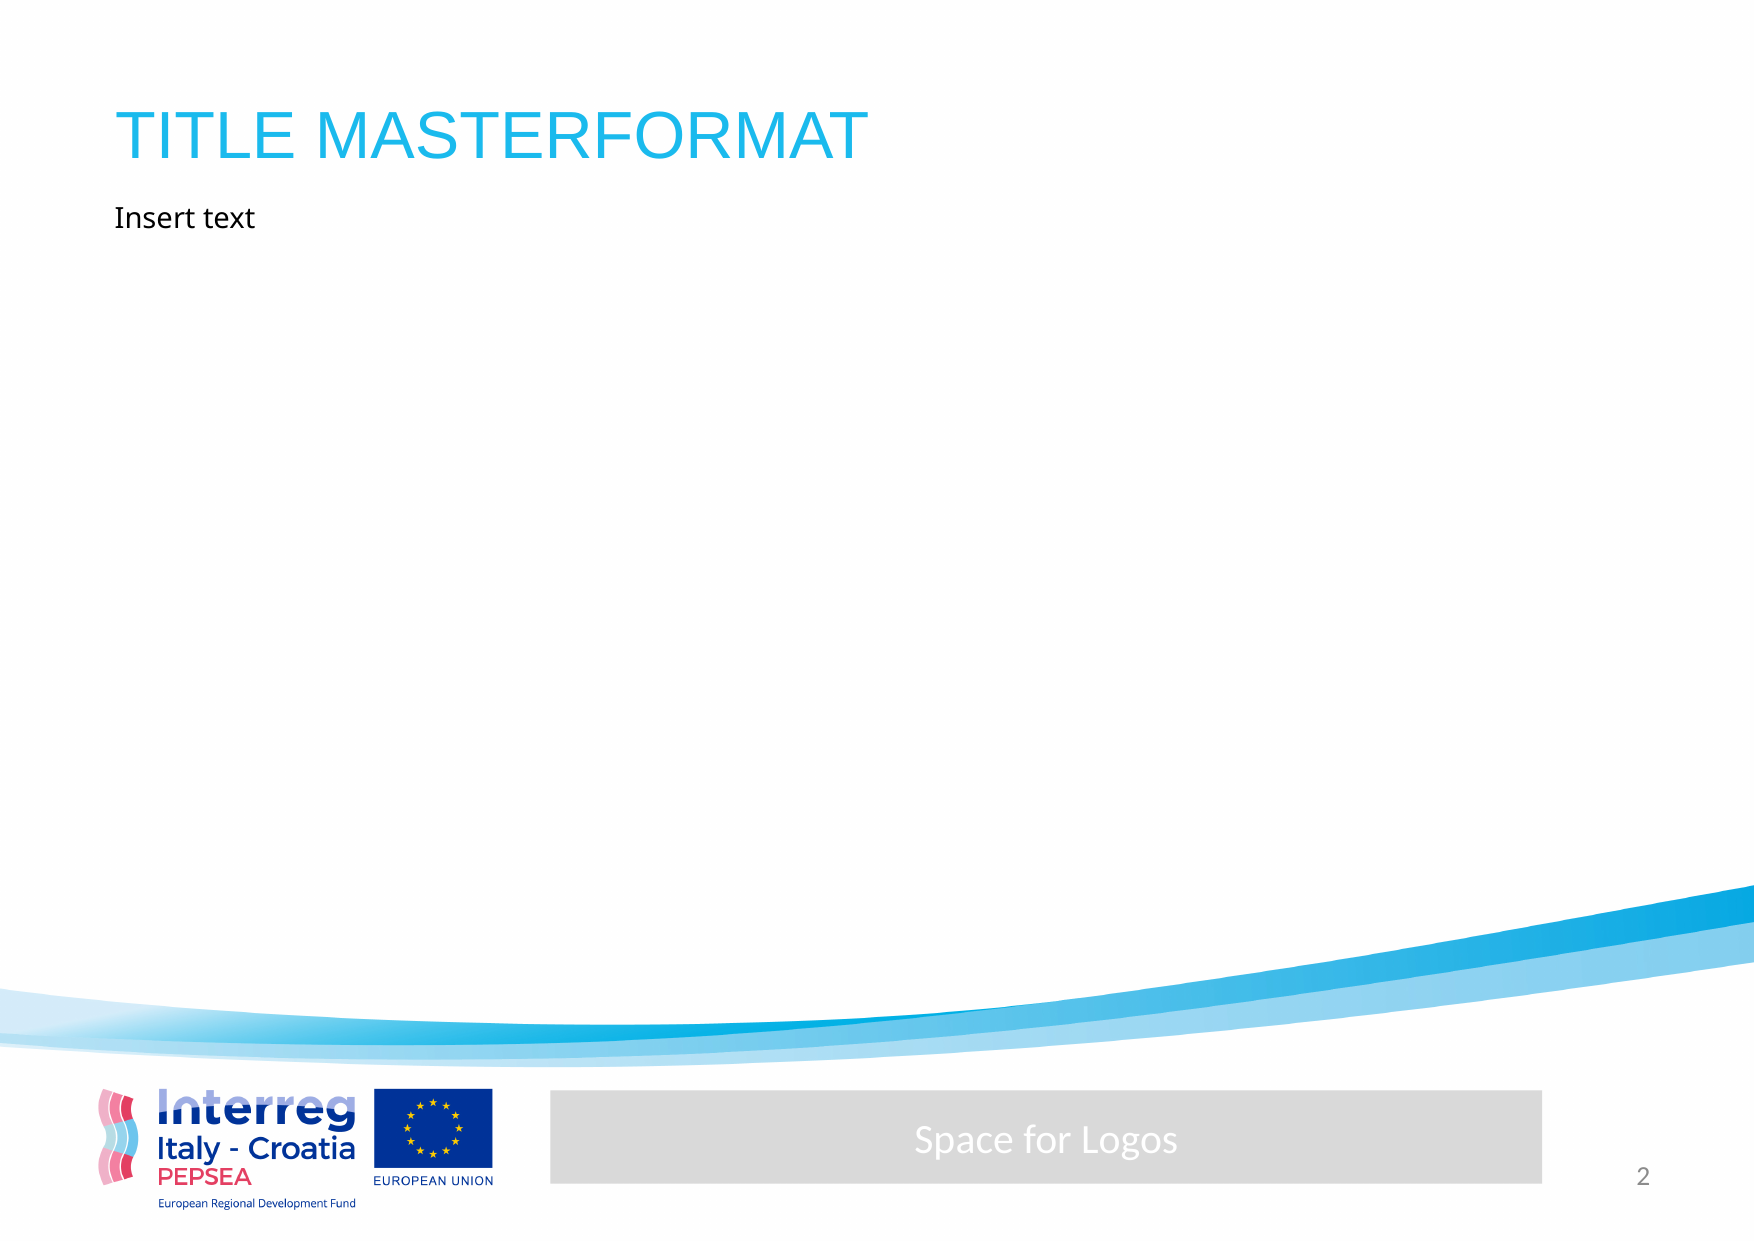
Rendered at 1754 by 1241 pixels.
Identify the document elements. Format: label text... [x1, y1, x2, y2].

text_box TITLE MASTERFORMAT [97, 83, 1656, 181]
slide_number 2 [1607, 1141, 1666, 1208]
picture [0, 0, 1754, 1241]
text_box Space for Logos [549, 1089, 1543, 1185]
text_box Insert text [99, 191, 1658, 851]
